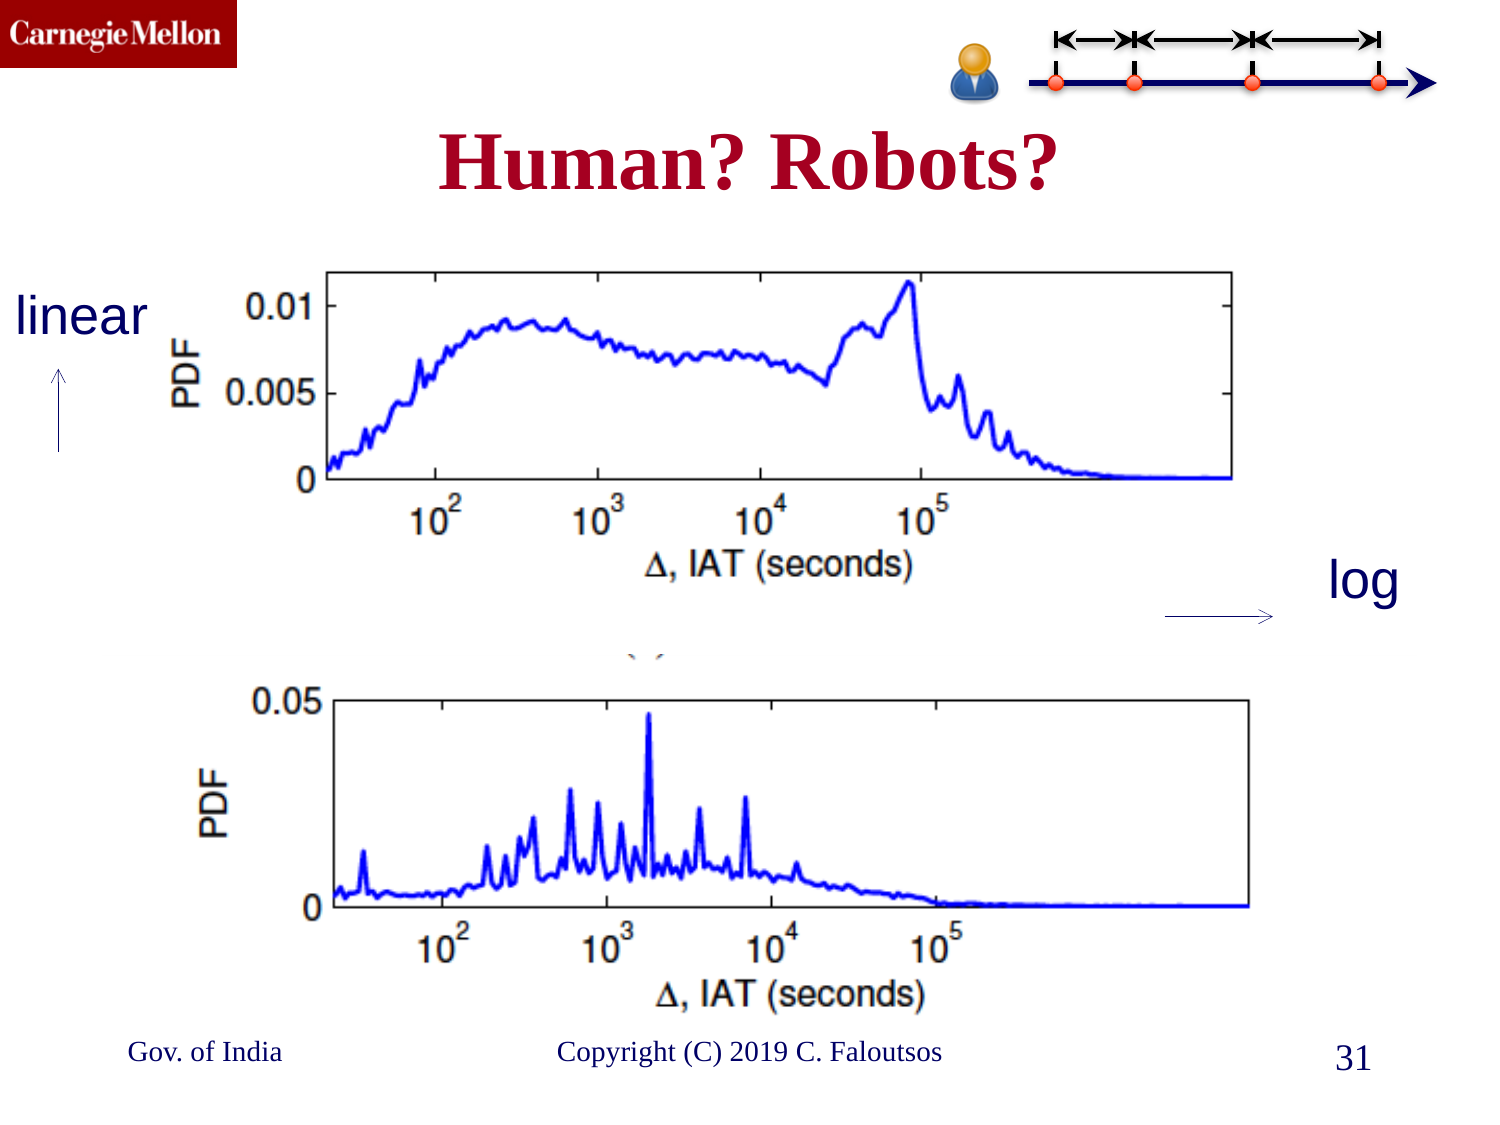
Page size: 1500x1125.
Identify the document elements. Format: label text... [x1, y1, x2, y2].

slide_number 31 [1074, 1039, 1388, 1101]
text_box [940, 28, 1438, 109]
text_box linear [0, 272, 90, 353]
title Human? Robots? [112, 99, 1388, 213]
text_box log [1313, 608, 1417, 618]
picture [101, 654, 1417, 1030]
picture [0, 0, 237, 68]
footer Copyright (C) 2019 C. Faloutsos [512, 1039, 988, 1101]
picture [95, 226, 1426, 600]
slide_number Gov. of India [112, 1039, 426, 1101]
